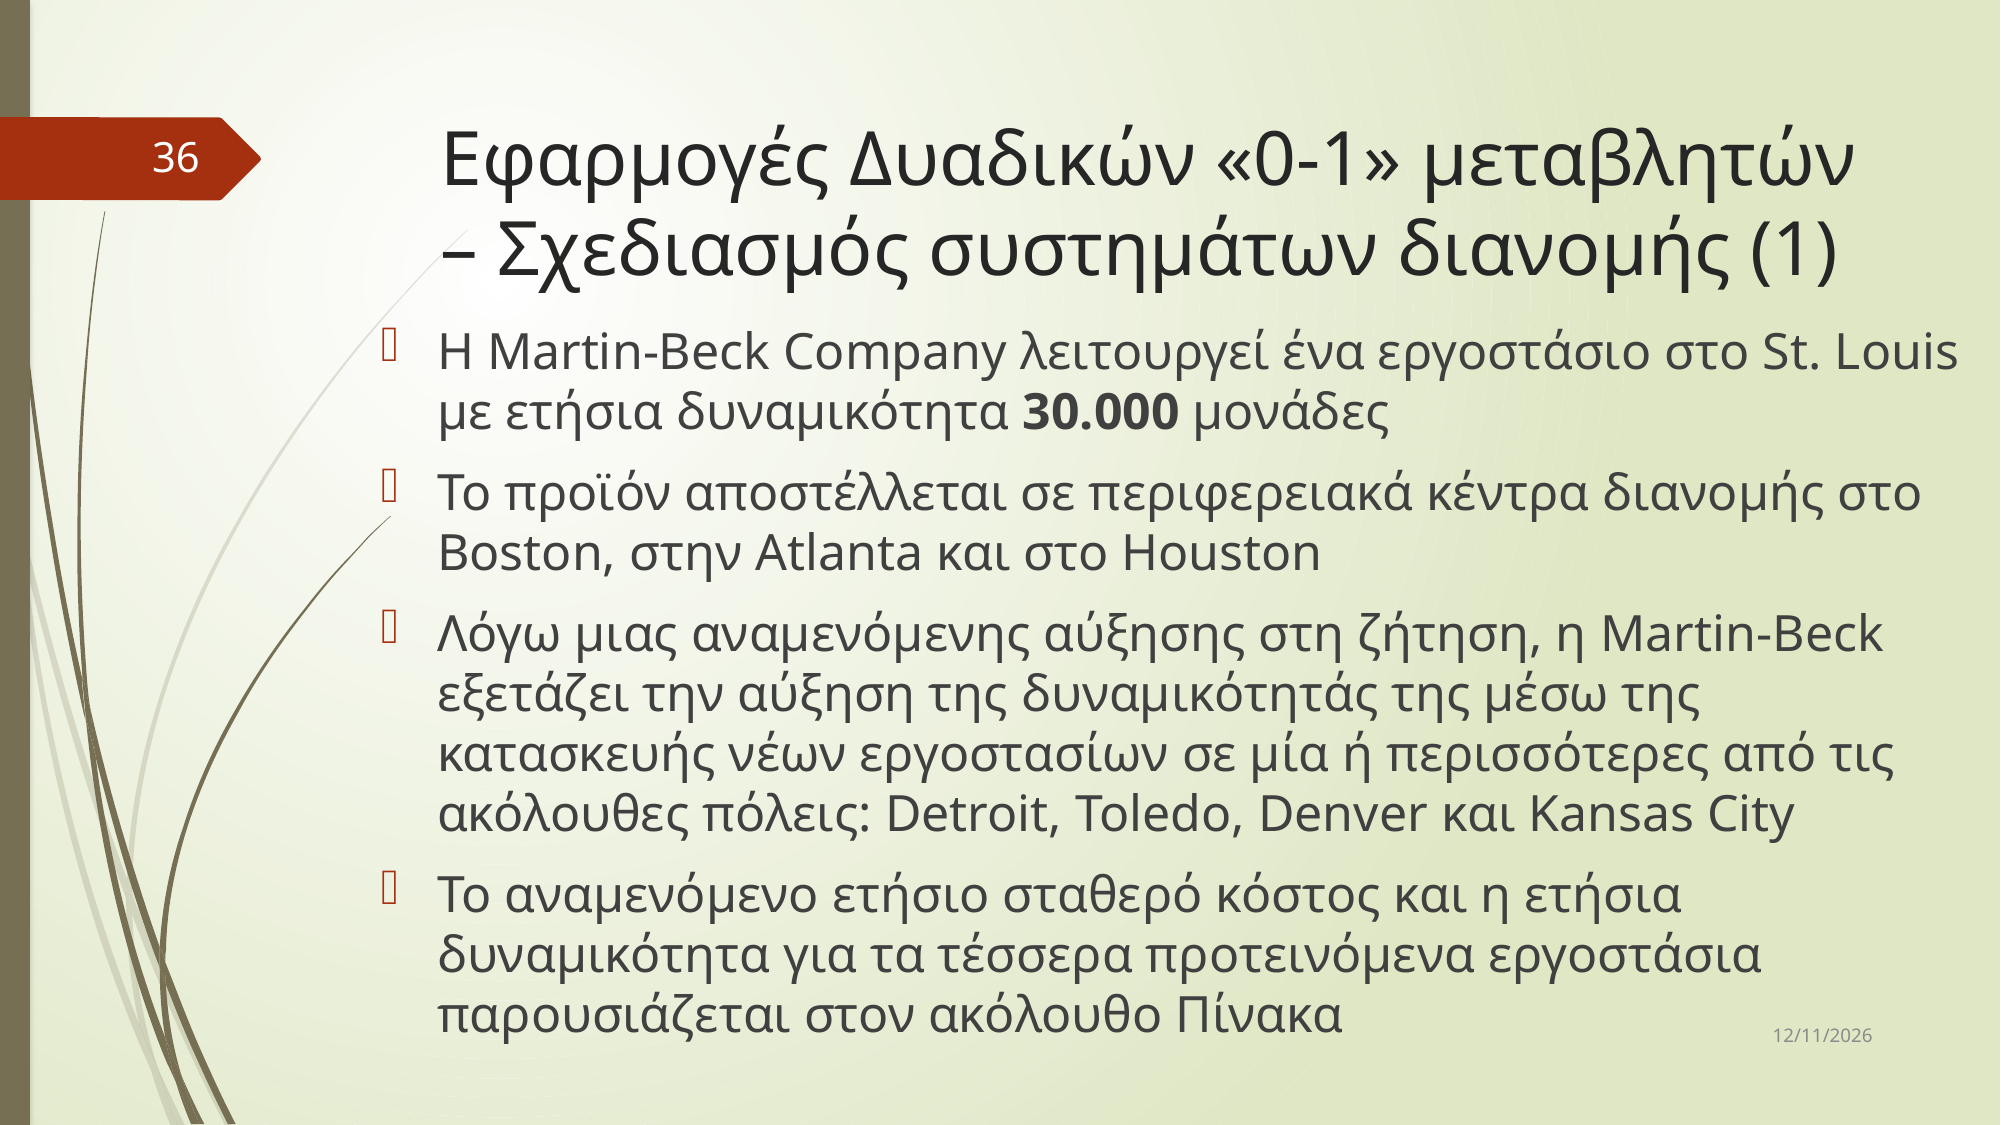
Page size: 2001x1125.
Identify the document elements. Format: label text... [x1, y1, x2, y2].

slide_number 36 [87, 129, 216, 190]
title Εφαρμογές Δυαδικών «0-1» μεταβλητών – Σχεδιασμός συστημάτων διανομής (1) [425, 102, 1888, 312]
list Η Martin-Beck Company λειτουργεί ένα εργοστάσιο στο St. Louis με ετήσια δυναμικότητα 30.000 μονάδες Το προϊόν αποστέλλεται σε περιφερειακά κέντρα διανομής στο Boston, στην Atlanta και στο Houston Λόγω μιας αναμενόμενης αύξησης στη ζήτηση, η Martin-Beck εξετάζει την αύξηση της δυναμικότητάς της μέσω της κατασκευής νέων εργοστασίων σε μία ή περισσότερες από τις ακόλουθες πόλεις: Detroit, Toledo, Denver και Kansas City Το αναμενόμενο ετήσιο σταθερό κόστος και η ετήσια δυναμικότητα για τα τέσσερα προτεινόμενα εργοστάσια παρουσιάζεται στον ακόλουθο Πίνακα [365, 312, 2000, 1115]
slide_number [1699, 1005, 1888, 1067]
